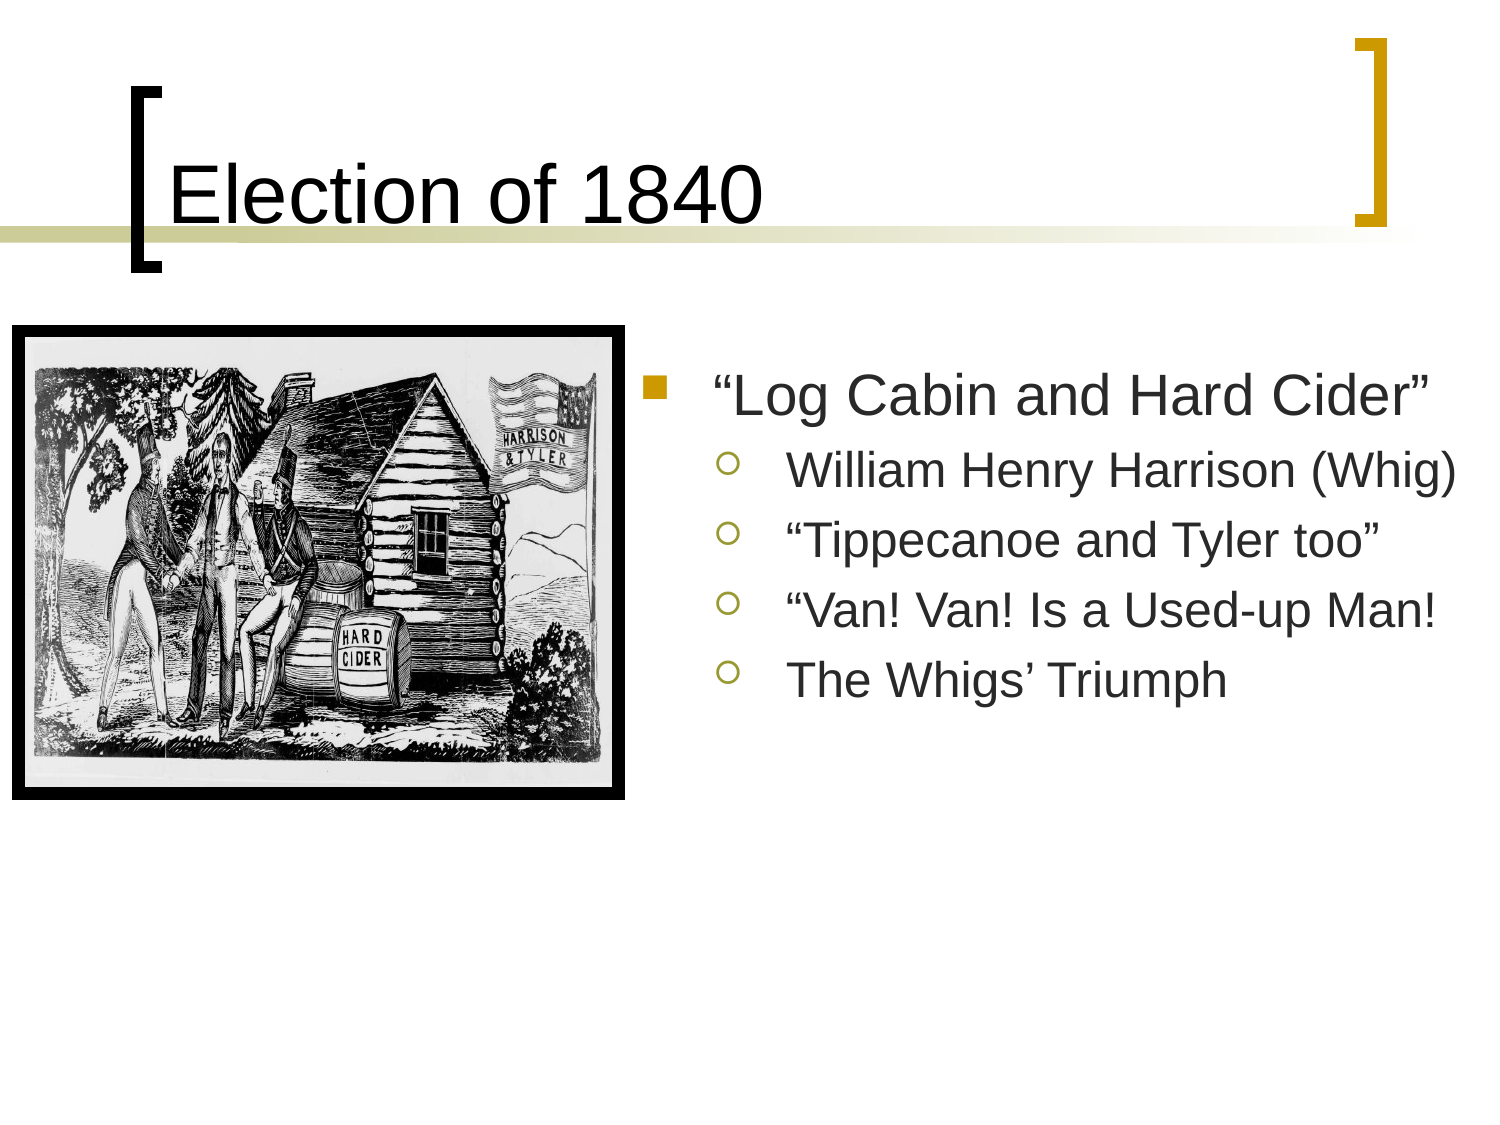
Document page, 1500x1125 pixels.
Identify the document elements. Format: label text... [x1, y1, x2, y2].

list “Log Cabin and Hard Cider” William Henry Harrison (Whig) “Tippecanoe and Tyler too” “Van! Van! Is a Used-up Man! The Whigs’ Triumph [624, 350, 1500, 1025]
title Election of 1840 [152, 15, 1328, 248]
picture [24, 337, 613, 788]
